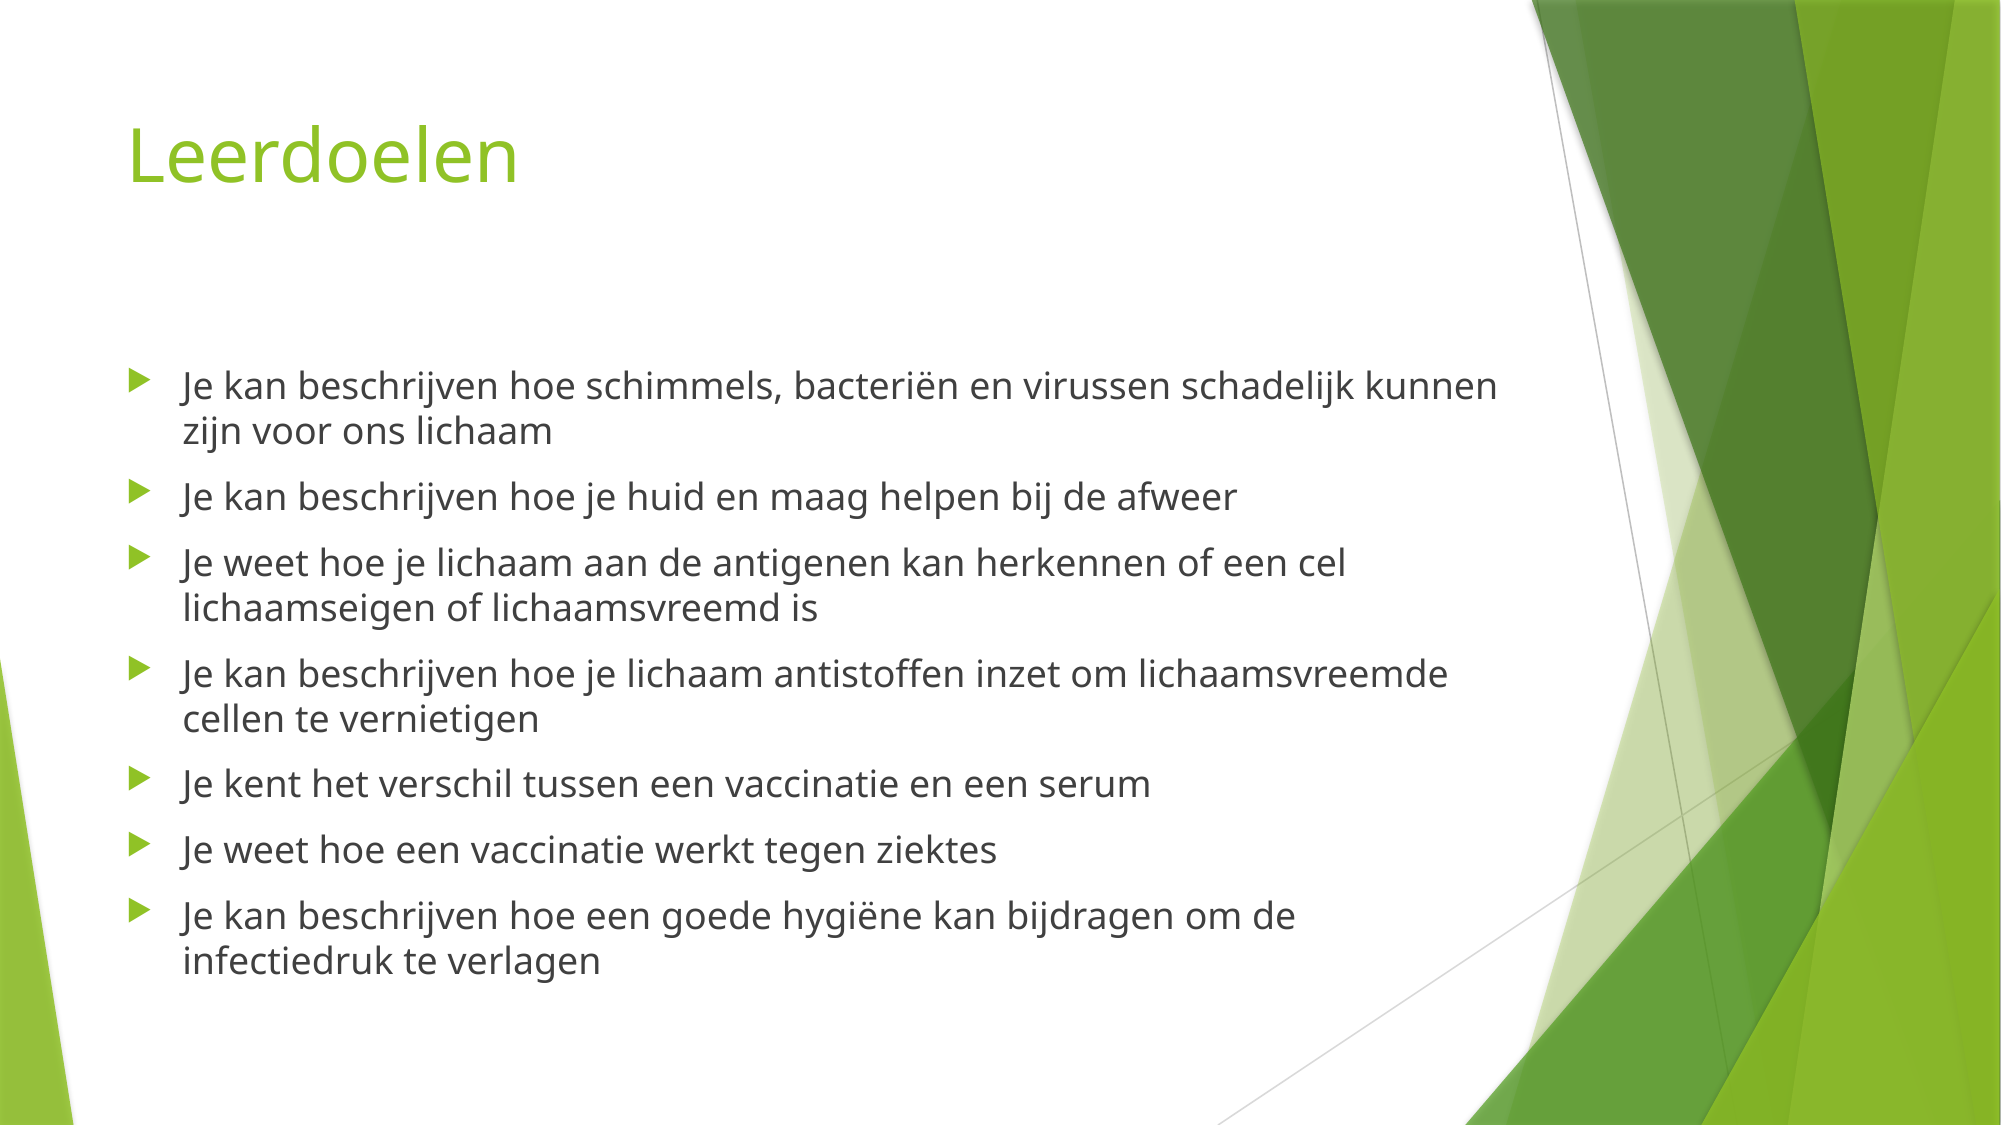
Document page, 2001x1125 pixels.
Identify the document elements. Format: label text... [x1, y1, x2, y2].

list Je kan beschrijven hoe schimmels, bacteriën en virussen schadelijk kunnen zijn voor ons lichaam Je kan beschrijven hoe je huid en maag helpen bij de afweer Je weet hoe je lichaam aan de antigenen kan herkennen of een cel lichaamseigen of lichaamsvreemd is Je kan beschrijven hoe je lichaam antistoffen inzet om lichaamsvreemde cellen te vernietigen Je kent het verschil tussen een vaccinatie en een serum Je weet hoe een vaccinatie werkt tegen ziektes Je kan beschrijven hoe een goede hygiëne kan bijdragen om de infectiedruk te verlagen [111, 354, 1522, 992]
title Leerdoelen [111, 99, 1522, 317]
